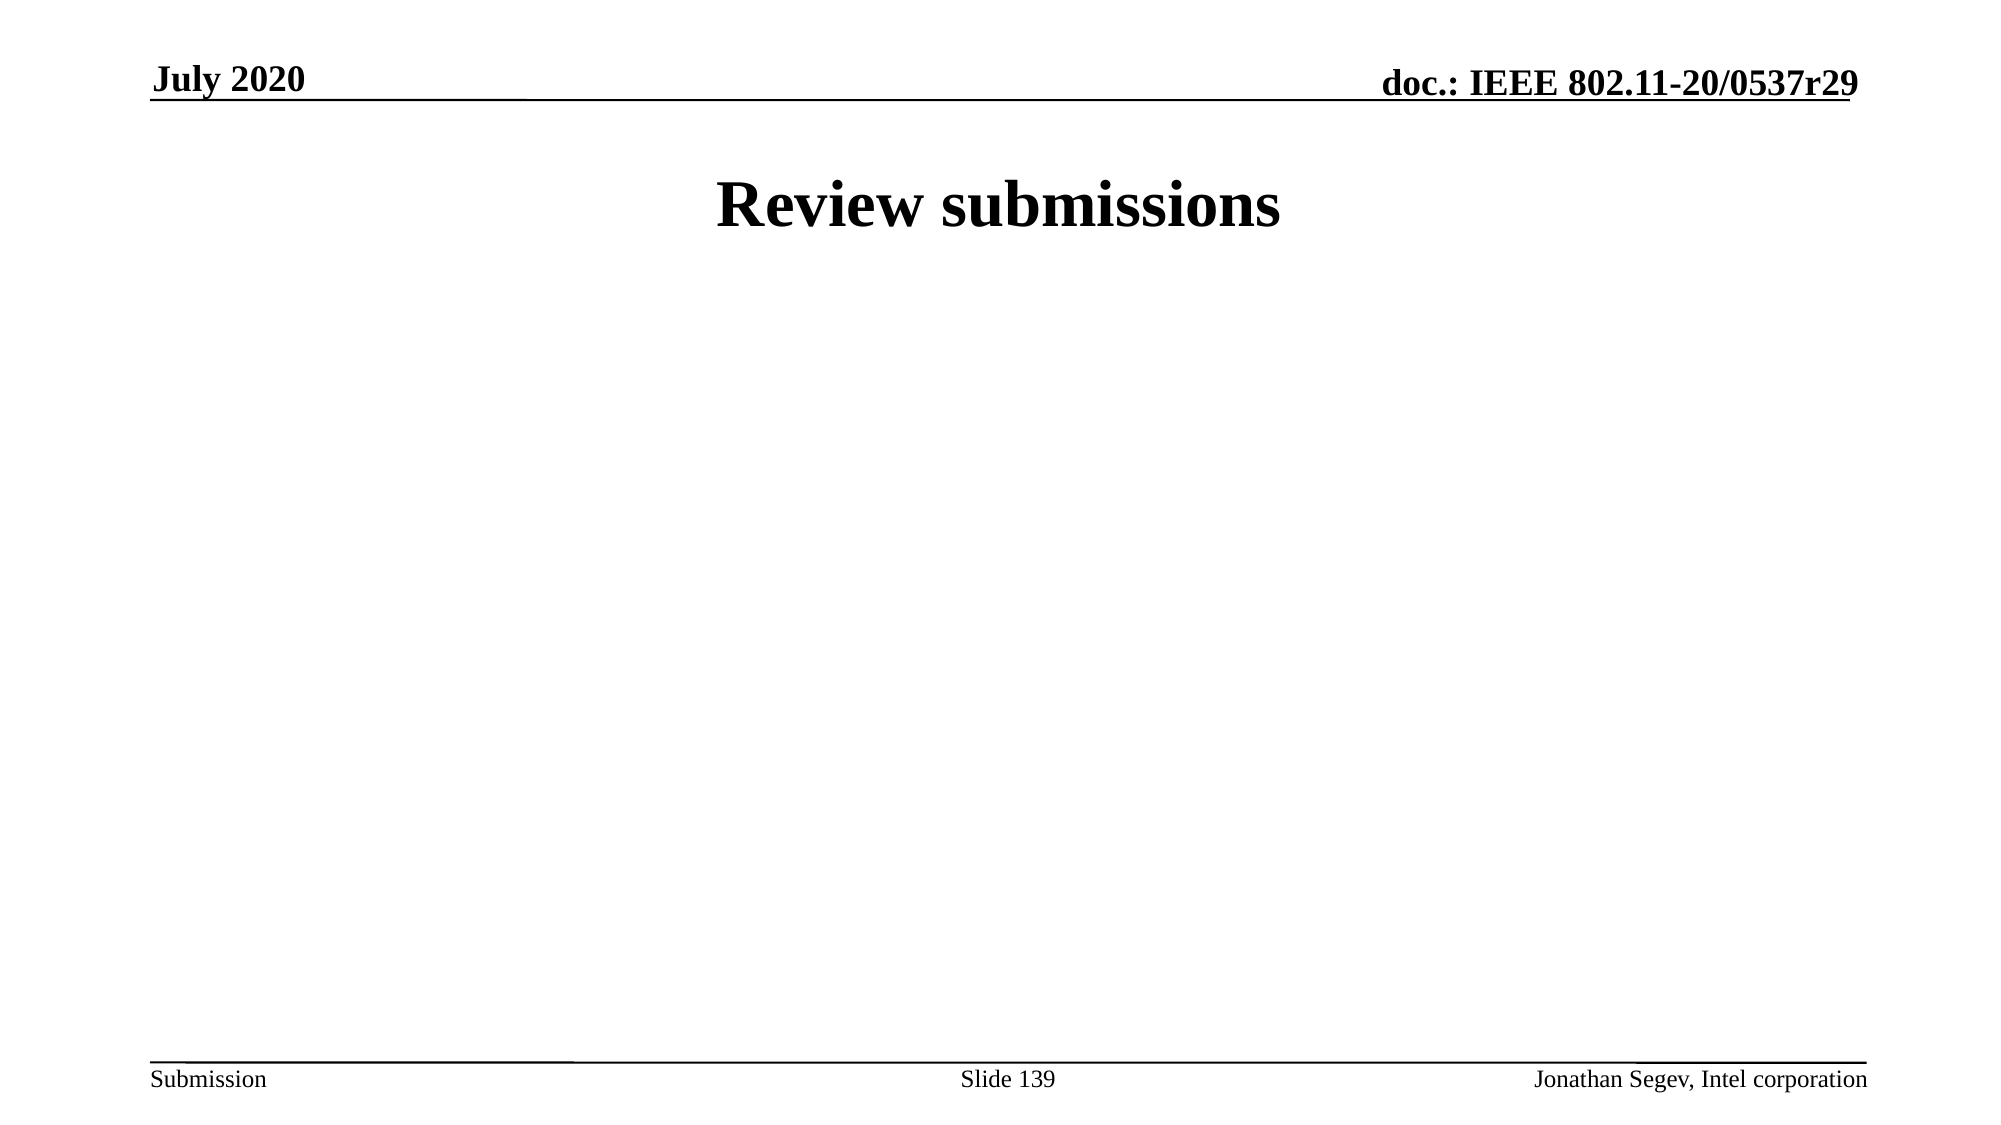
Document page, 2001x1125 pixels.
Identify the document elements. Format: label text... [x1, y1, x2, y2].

slide_number Slide 139 [950, 1061, 1067, 1123]
title Review submissions [149, 112, 1850, 288]
footer Jonathan Segev, Intel corporation [1171, 1061, 1869, 1093]
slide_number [152, 54, 563, 100]
